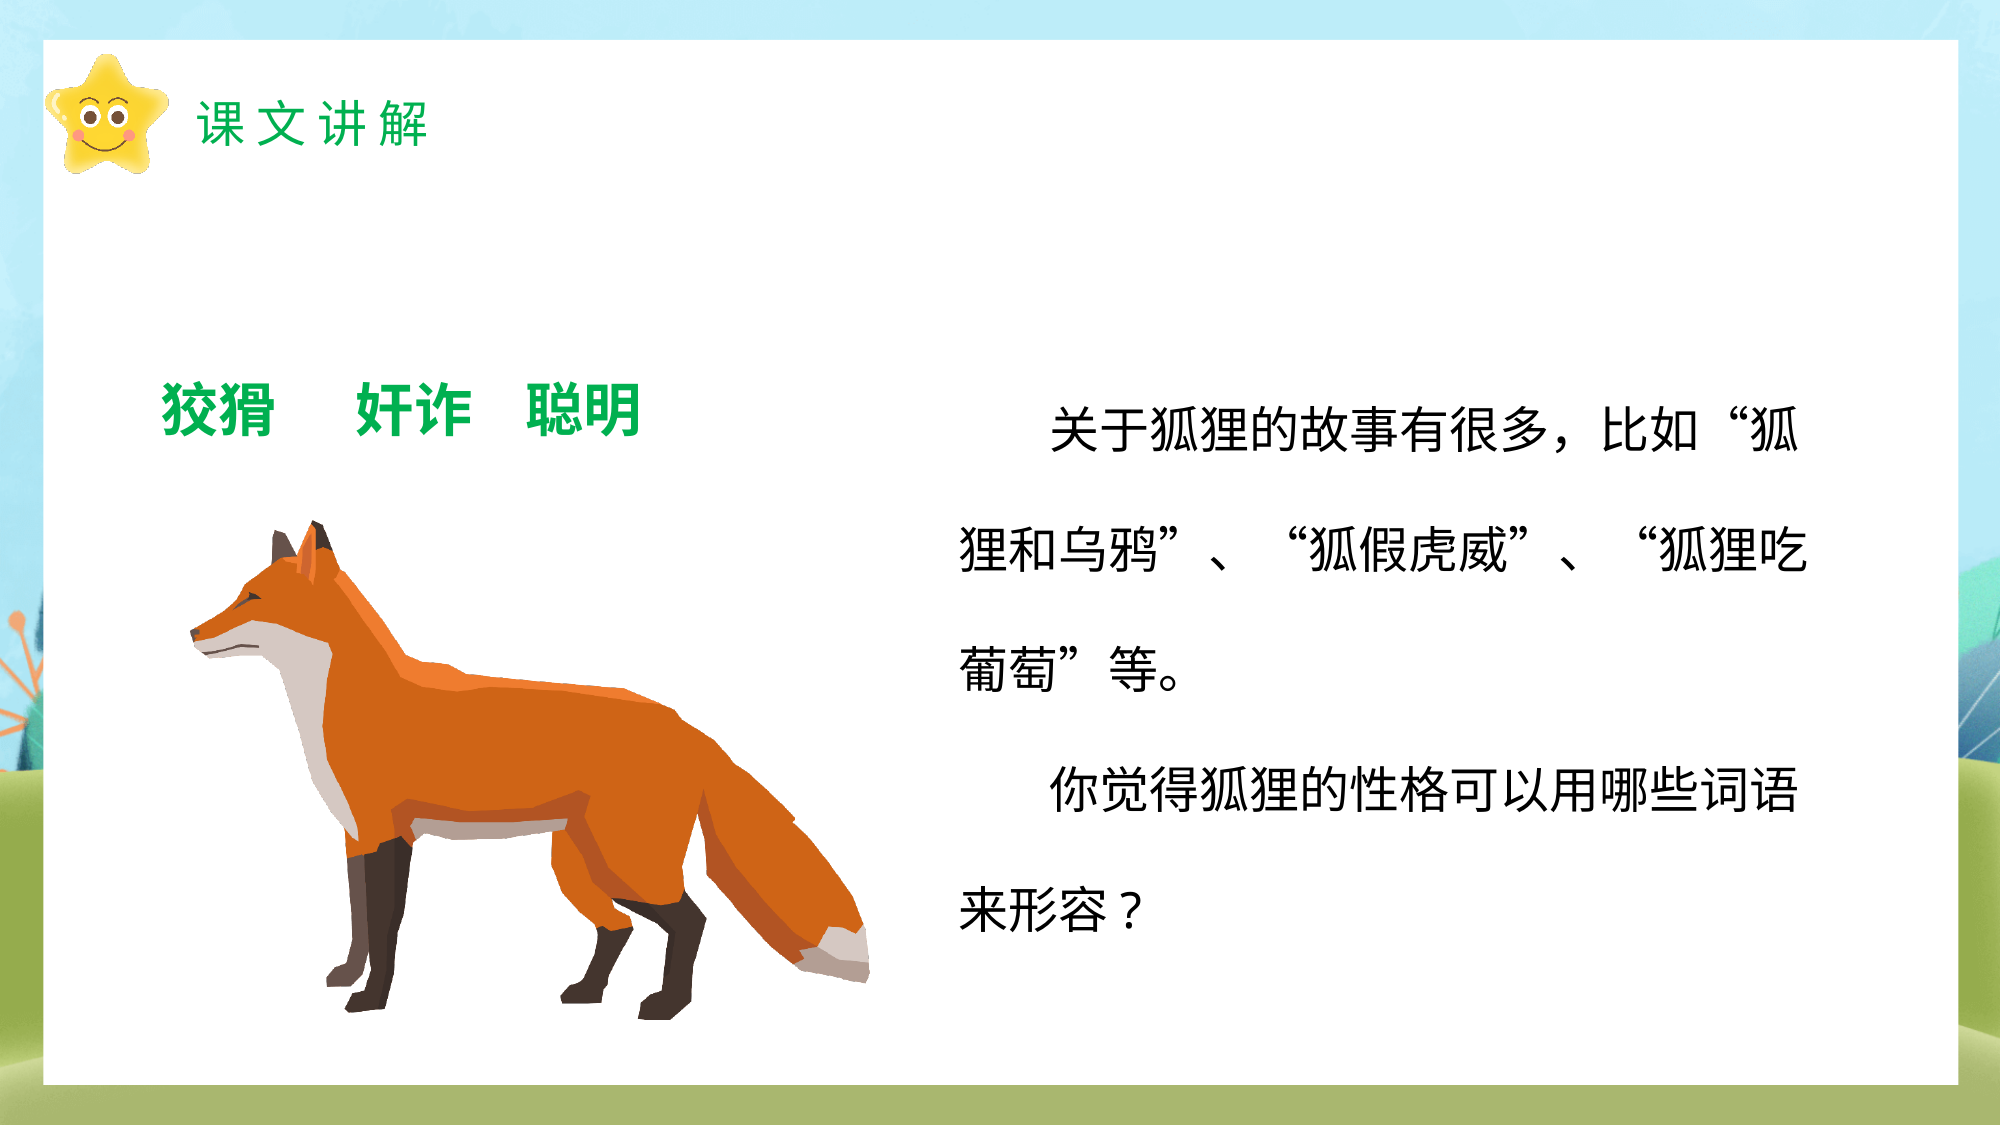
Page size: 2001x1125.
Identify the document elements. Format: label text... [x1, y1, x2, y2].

picture [0, 0, 2000, 1125]
text_box 课 文 讲 解 [216, 84, 1182, 160]
text_box 关于狐狸的故事有很多，比如“狐狸和乌鸦”、“狐假虎威”、“狐狸吃葡萄”等。 你觉得狐狸的性格可以用哪些词语来形容? [980, 330, 1855, 946]
text_box 狡猾 奸诈 聪明 [145, 330, 1146, 556]
